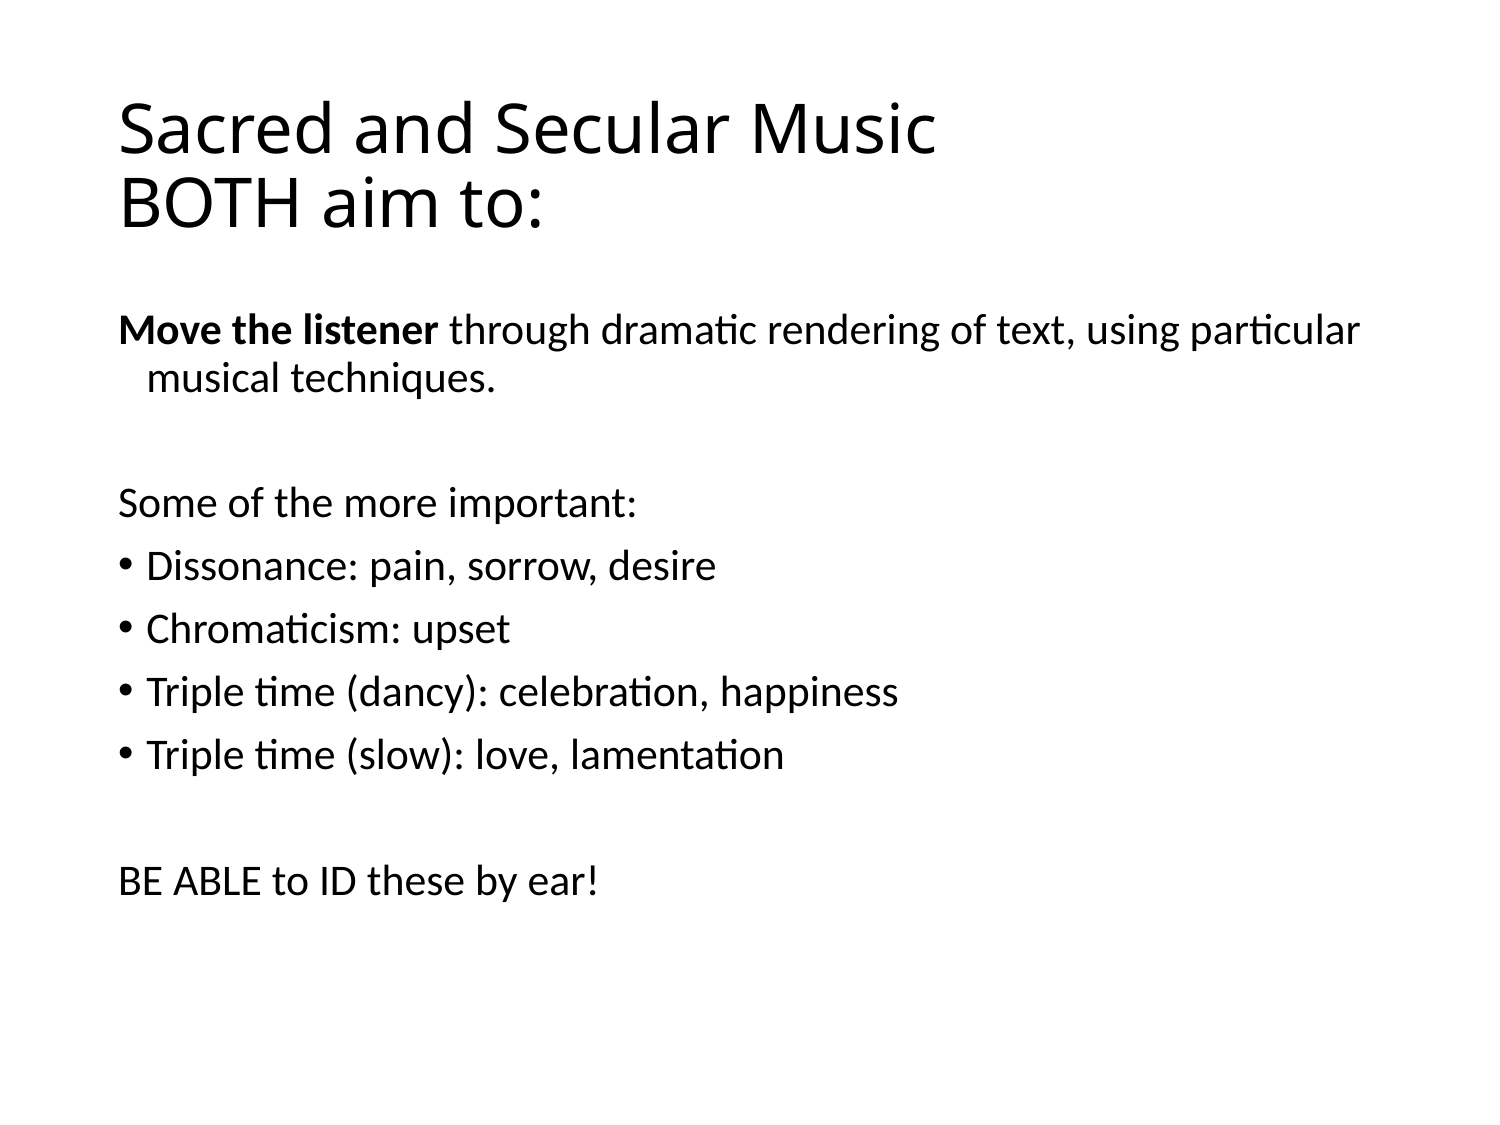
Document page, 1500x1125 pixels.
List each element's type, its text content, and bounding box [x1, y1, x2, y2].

list Move the listener through dramatic rendering of text, using particular musical techniques. Some of the more important: Dissonance: pain, sorrow, desire Chromaticism: upset Triple time (dancy): celebration, happiness Triple time (slow): love, lamentation BE ABLE to ID these by ear! [103, 299, 1397, 1014]
title Sacred and Secular Music BOTH aim to: [103, 59, 1397, 278]
